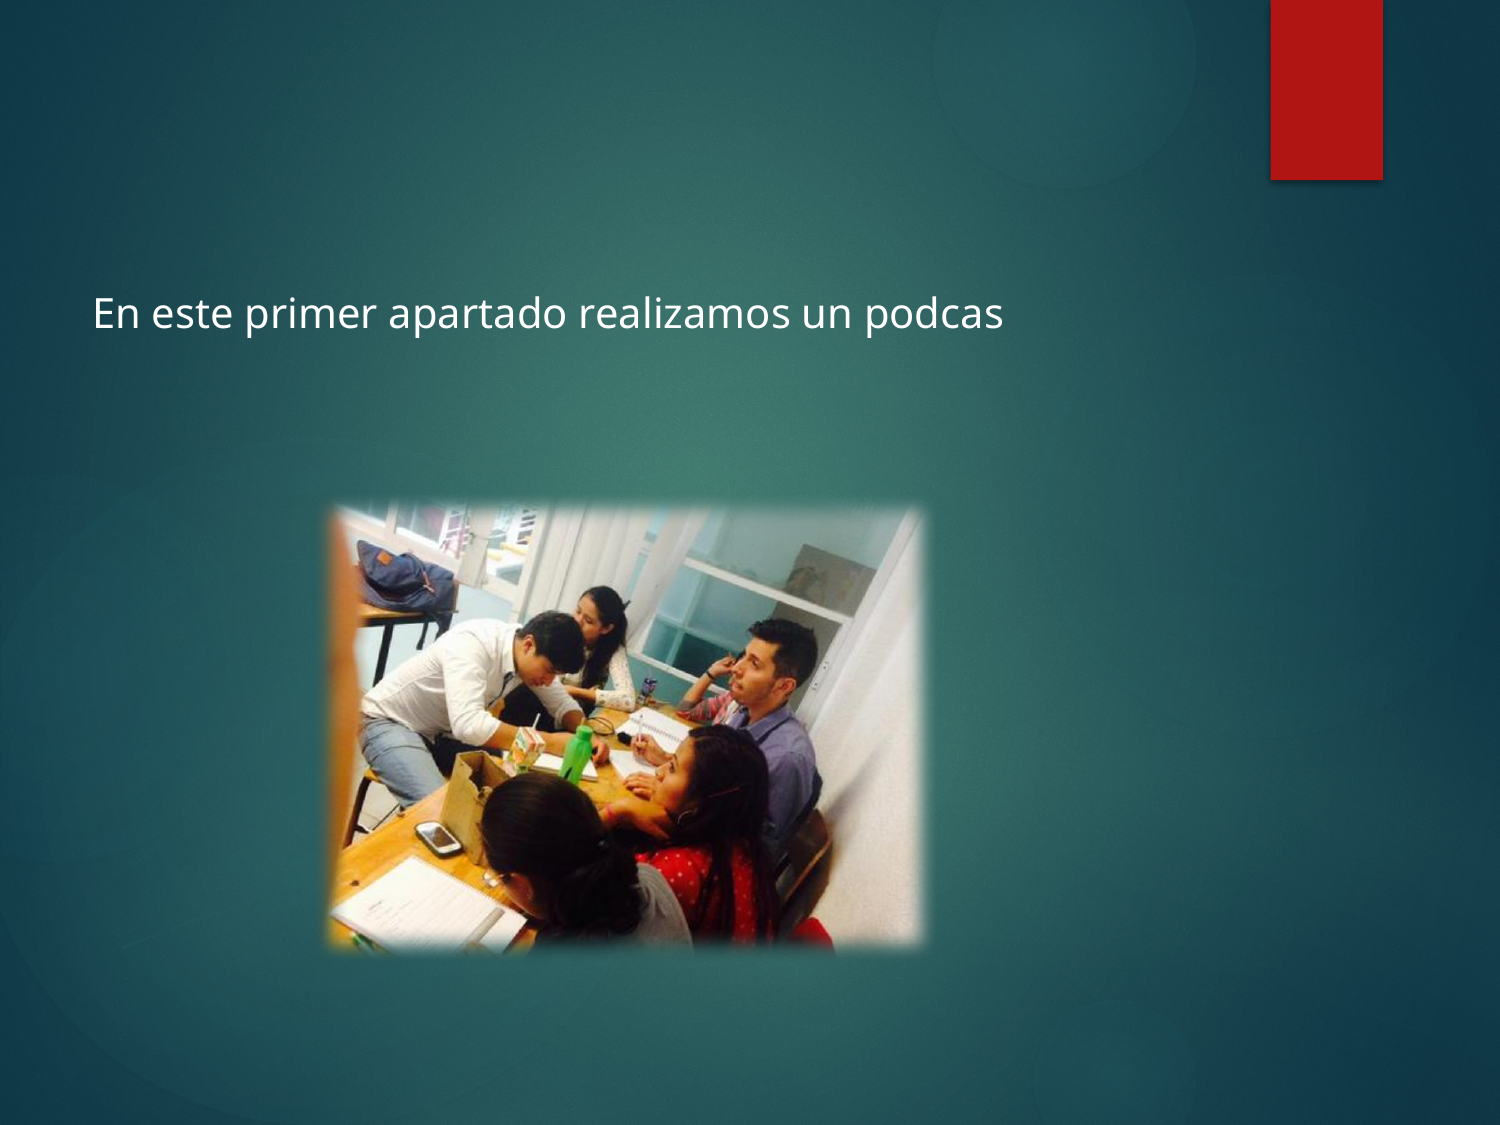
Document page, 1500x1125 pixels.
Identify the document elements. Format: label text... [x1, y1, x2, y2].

list En este primer apartado realizamos un podcas [77, 278, 1428, 1022]
picture [312, 491, 940, 964]
